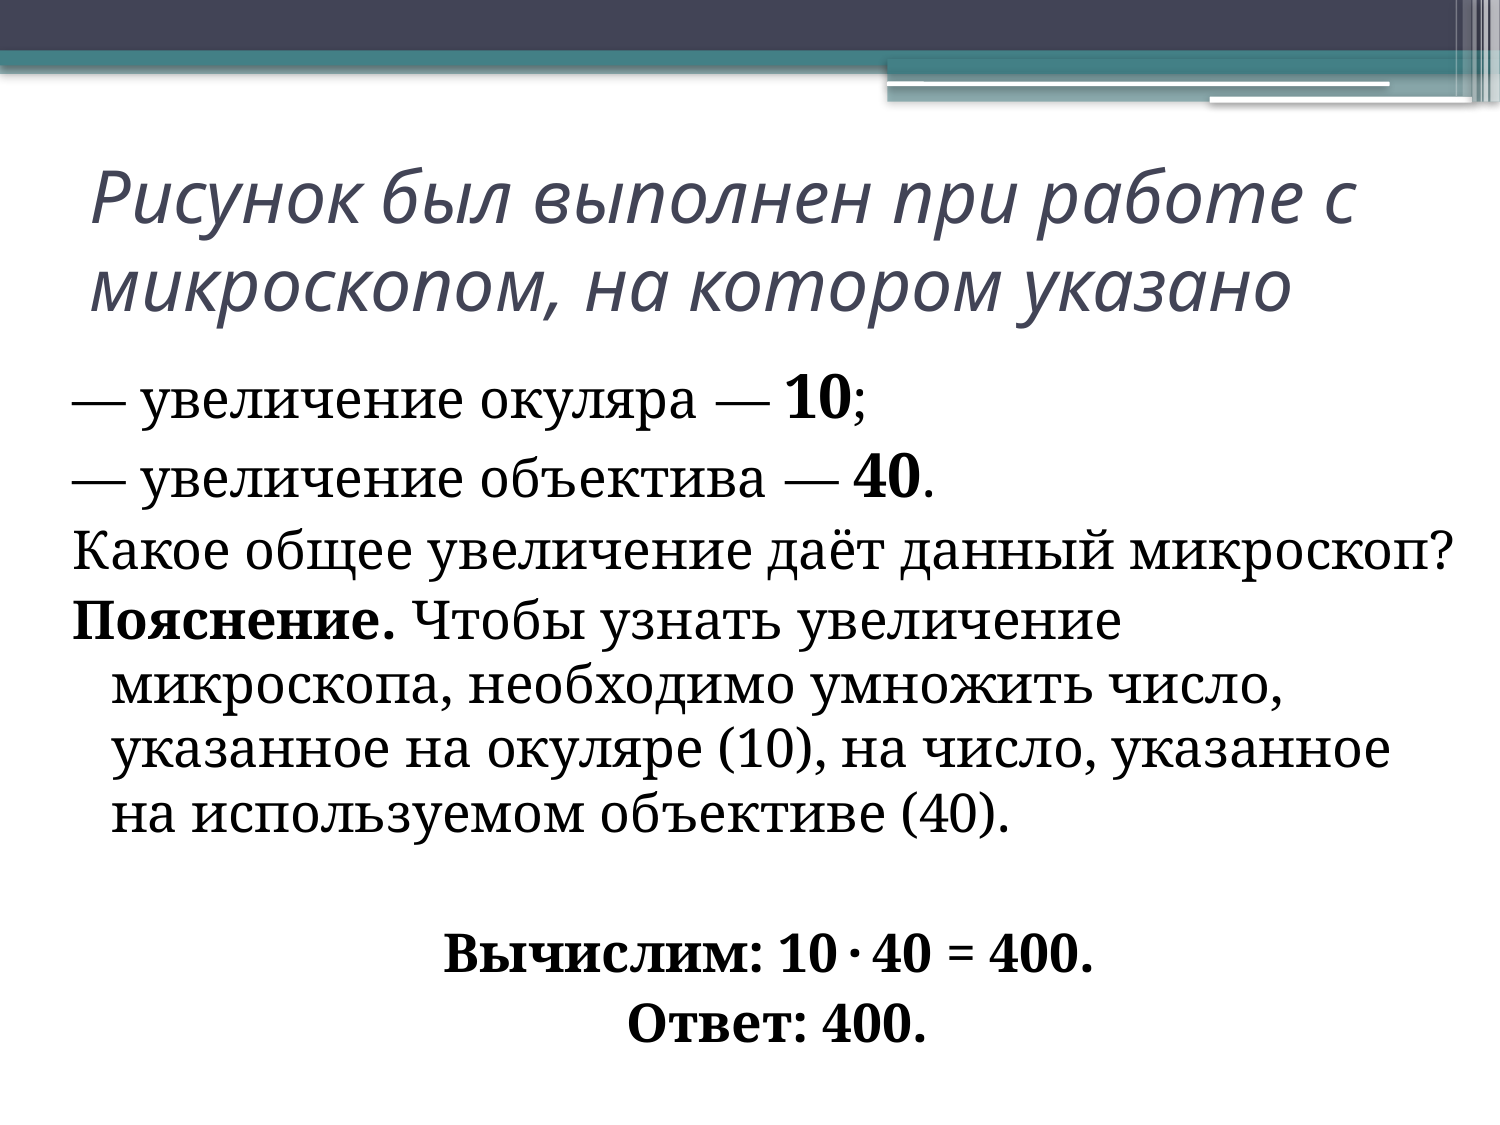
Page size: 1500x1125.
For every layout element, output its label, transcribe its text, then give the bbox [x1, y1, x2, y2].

list — увеличение окуляра — 10; — увеличение объектива — 40. Какое общее увеличение даёт данный микроскоп? Пояснение. Чтобы узнать увеличение микроскопа, необходимо умножить число, указанное на окуляре (10), на число, указанное на используемом объективе (40). Вычислим: 10 · 40 = 400. Ответ: 400. [41, 349, 1483, 1125]
title Рисунок был выполнен при работе с микроскопом, на котором указано [75, 113, 1425, 349]
